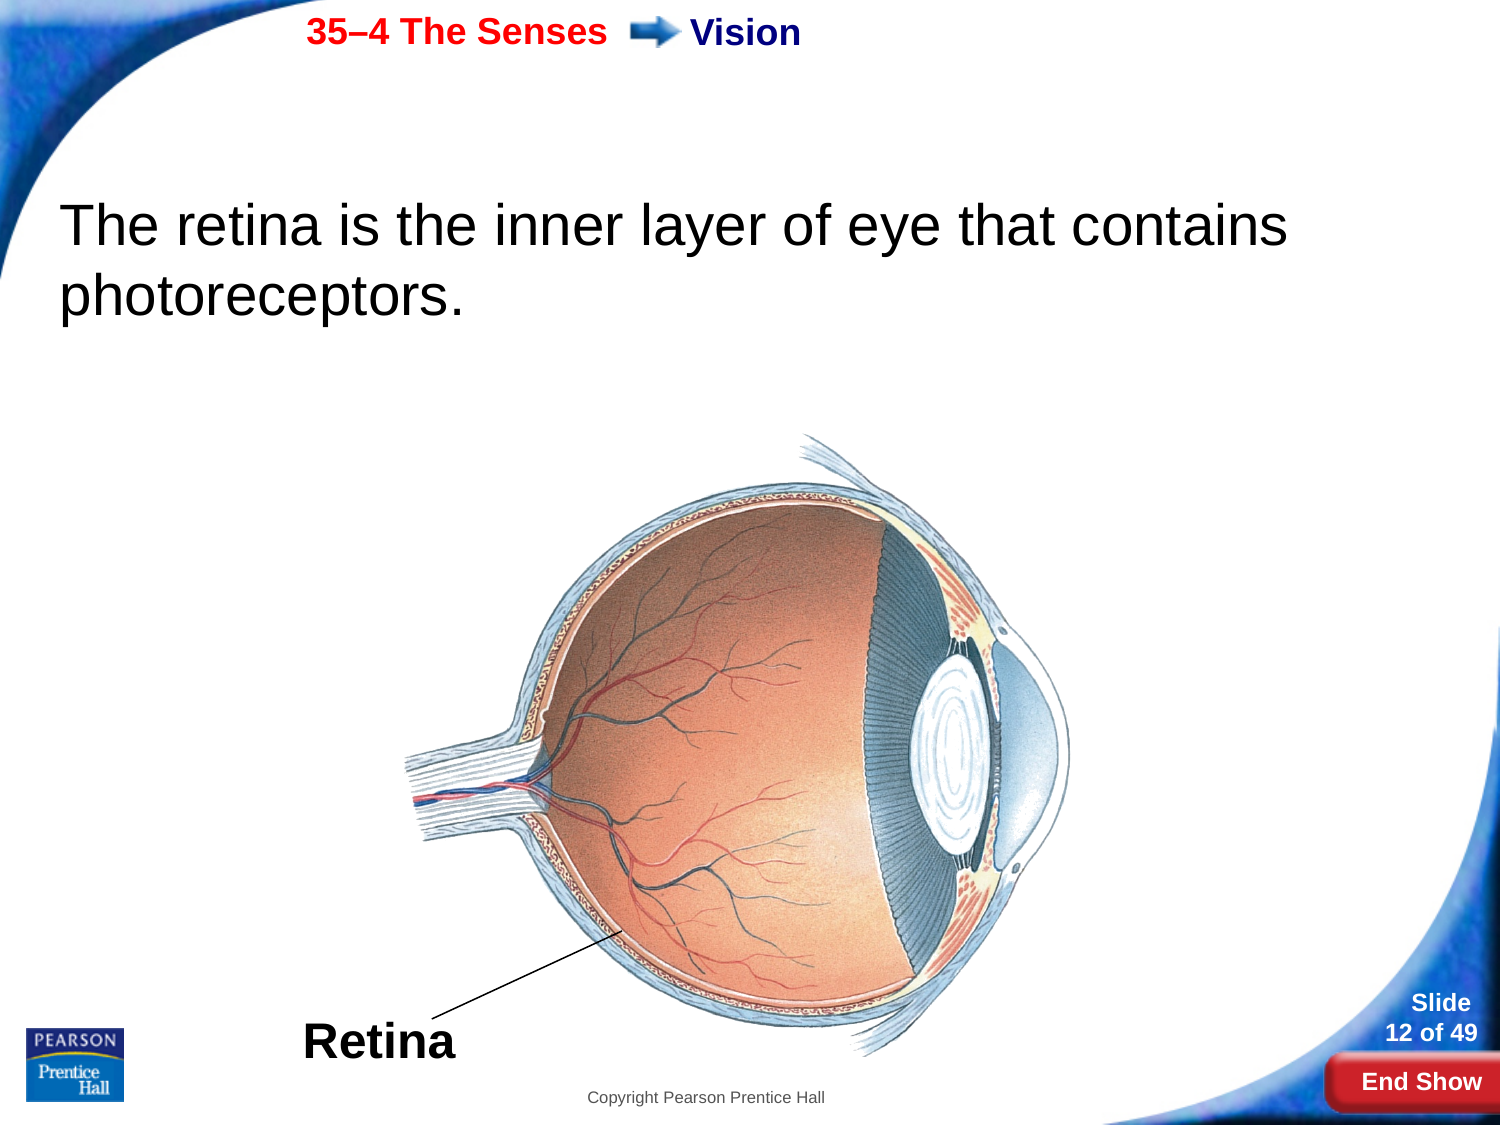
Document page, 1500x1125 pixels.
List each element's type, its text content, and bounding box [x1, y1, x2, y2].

list The retina is the inner layer of eye that contains photoreceptors. [44, 179, 1415, 411]
title Vision [674, 0, 1344, 76]
picture [0, 0, 1500, 1125]
text_box Retina [287, 1000, 483, 1076]
footer Copyright Pearson Prentice Hall [468, 1078, 945, 1105]
